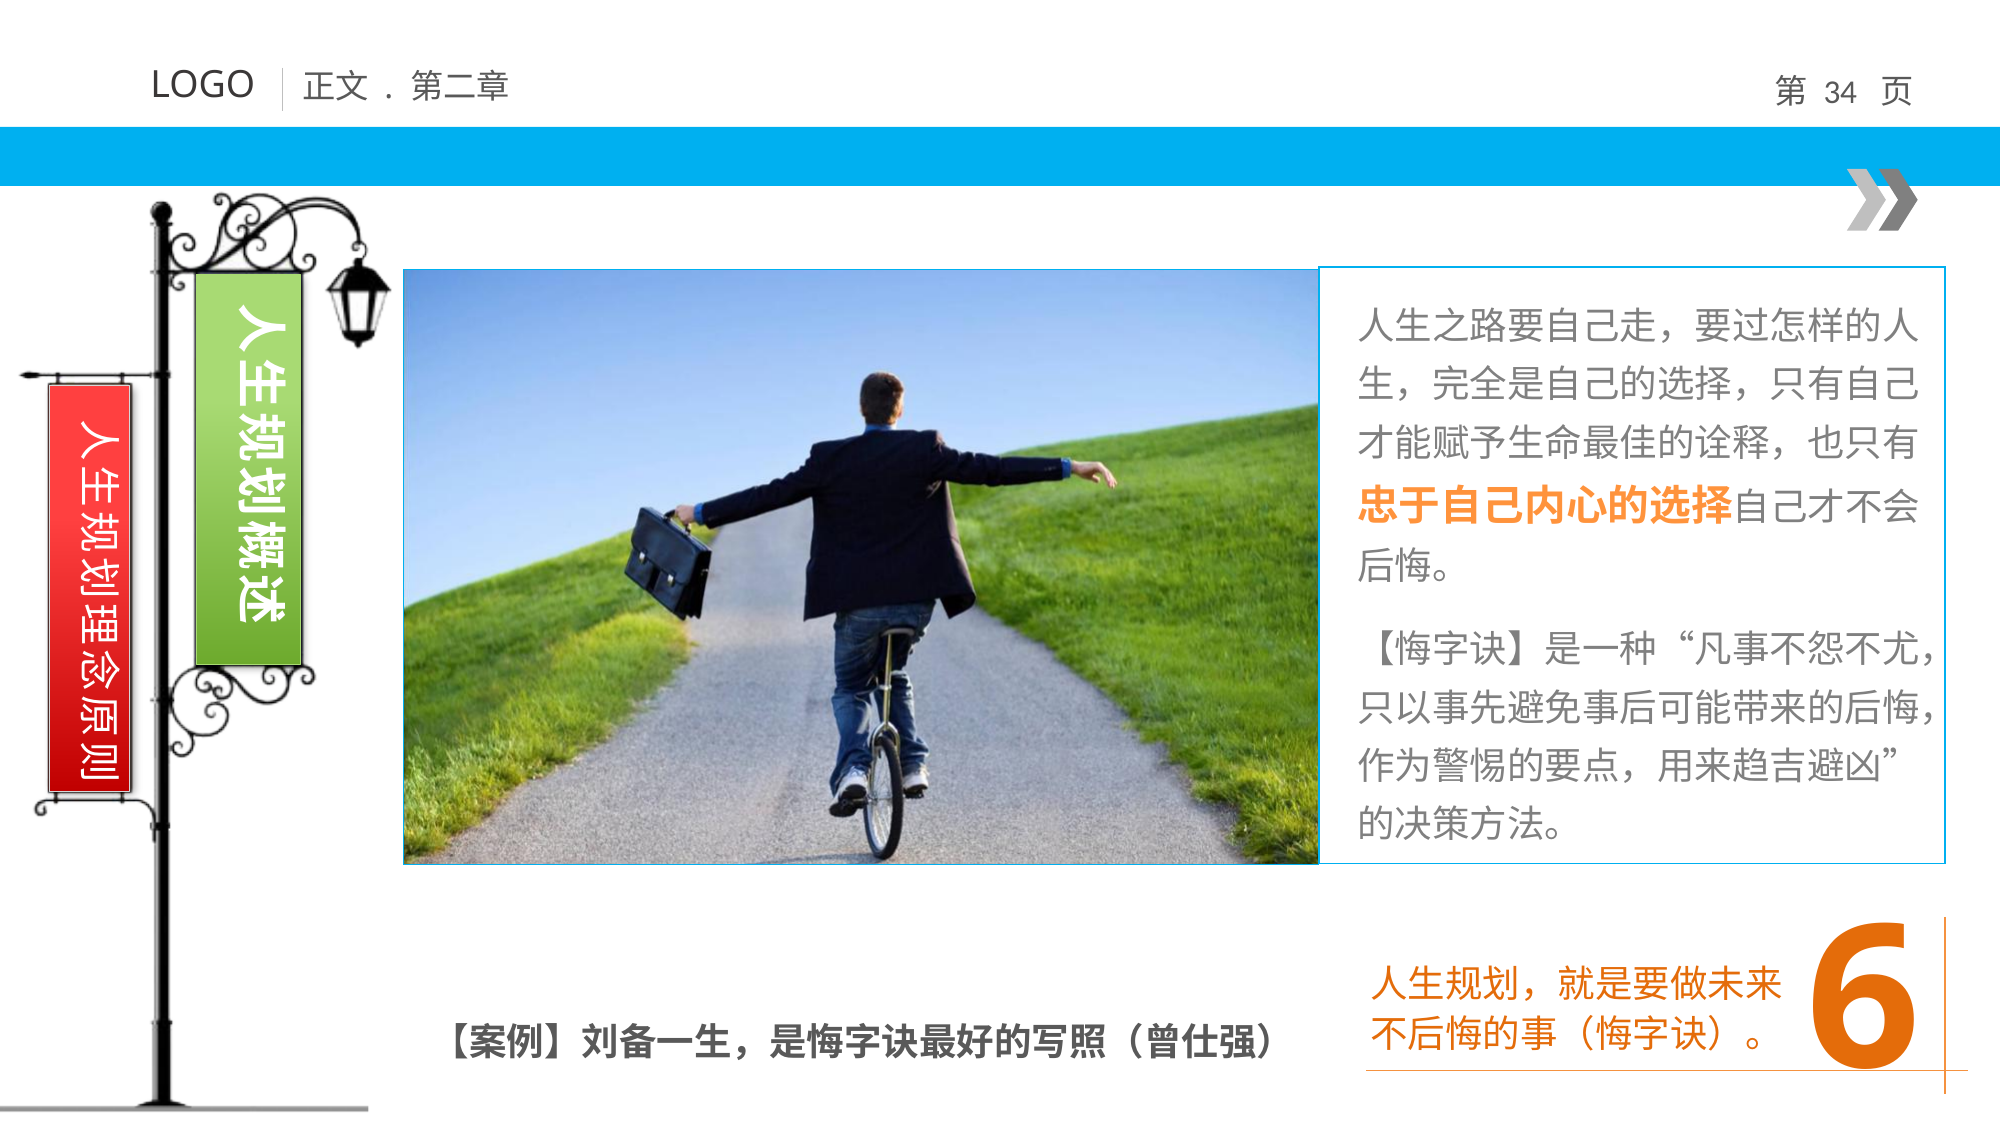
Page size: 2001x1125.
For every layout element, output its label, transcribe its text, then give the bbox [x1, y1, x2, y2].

picture [0, 187, 413, 1125]
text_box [403, 267, 1945, 865]
text_box 【案例】刘备一生，是悔字诀最好的写照（曾仕强） [417, 1010, 1295, 1071]
text_box 人生规划理念原则 [52, 404, 134, 799]
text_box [1295, 860, 1969, 1118]
